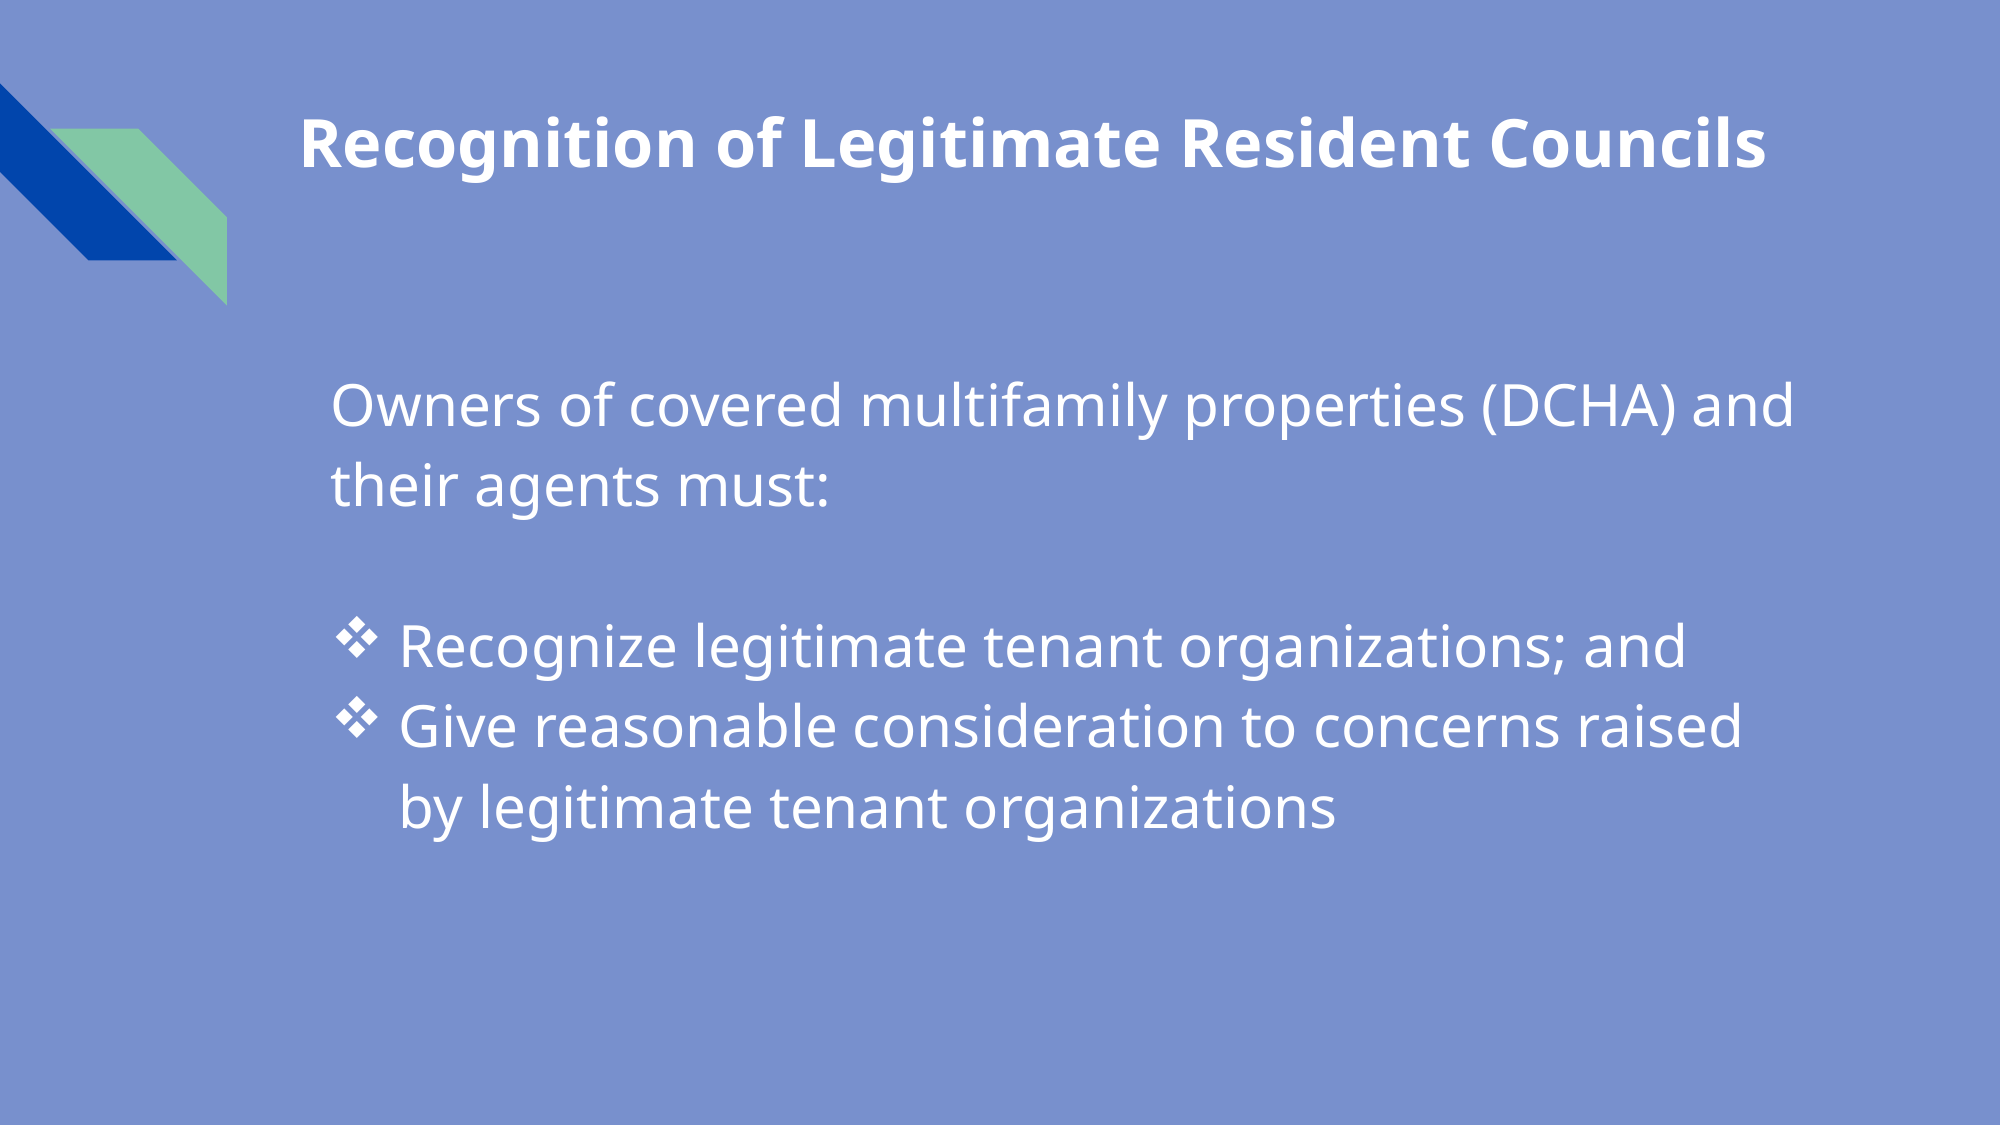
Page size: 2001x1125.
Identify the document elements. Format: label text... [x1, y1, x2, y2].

title Recognition of Legitimate Resident Councils [283, 86, 1824, 287]
list Owners of covered multifamily properties (DCHA) and their agents must: Recognize legitimate tenant organizations; and Give reasonable consideration to concerns raised by legitimate tenant organizations [283, 342, 1824, 980]
